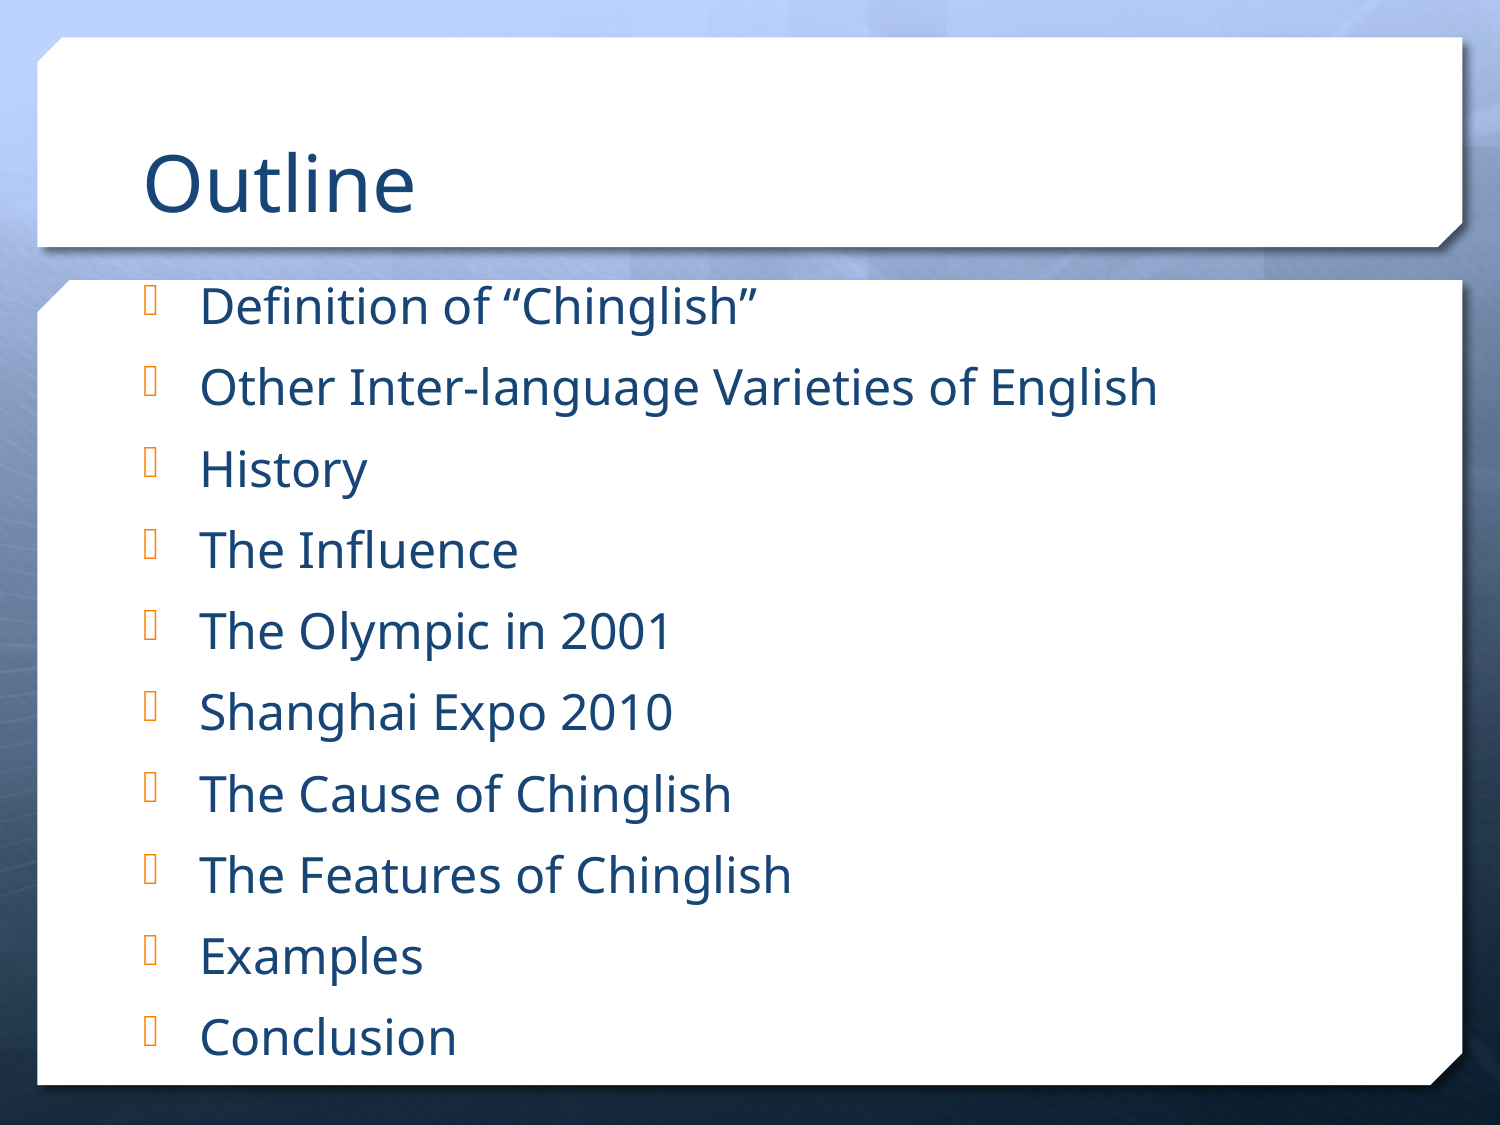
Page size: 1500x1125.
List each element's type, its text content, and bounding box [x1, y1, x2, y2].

list Definition of “Chinglish” Other Inter-language Varieties of English History The Influence The Olympic in 2001 Shanghai Expo 2010 The Cause of Chinglish The Features of Chinglish Examples Conclusion [127, 287, 1372, 945]
title Outline [127, 48, 1372, 236]
